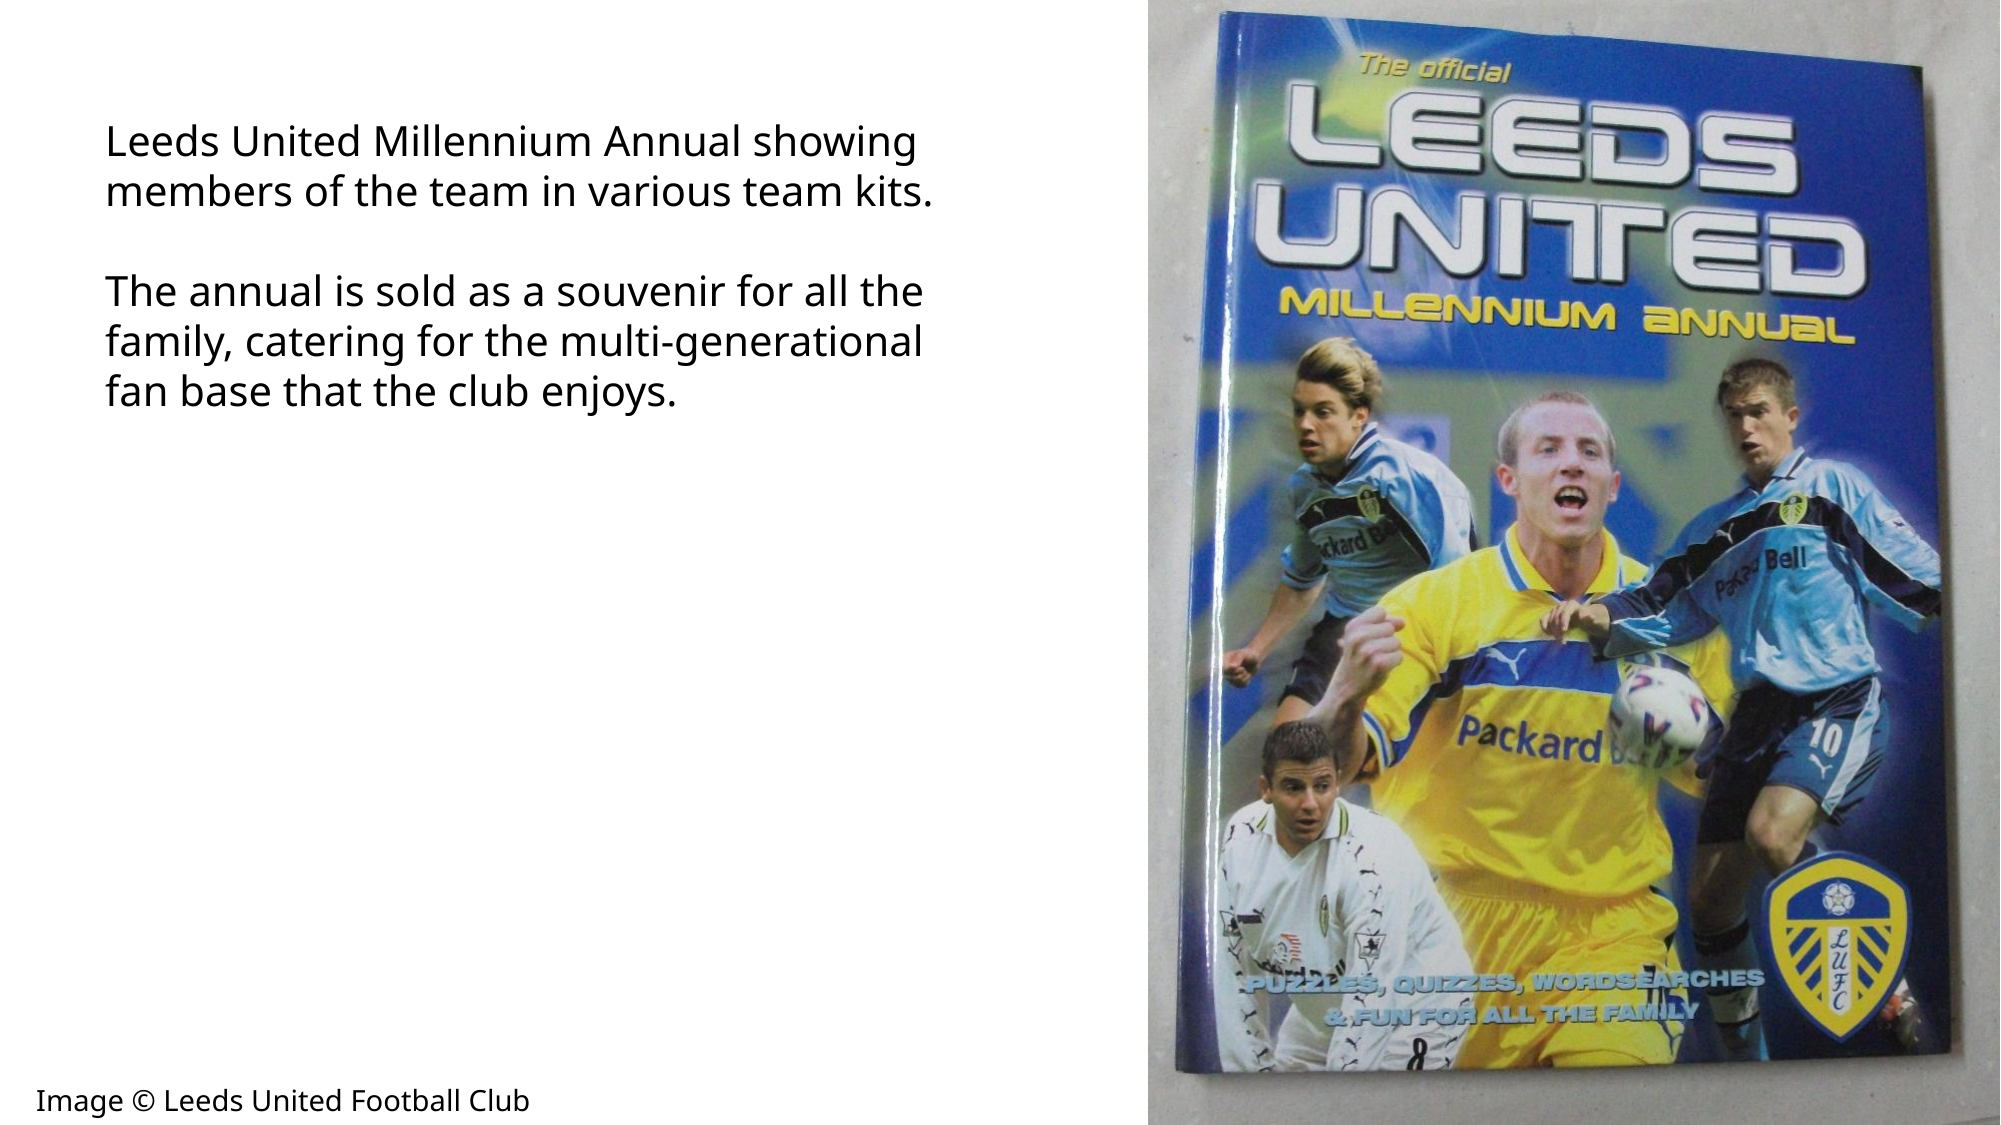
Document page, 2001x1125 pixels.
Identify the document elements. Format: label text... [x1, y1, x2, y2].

text_box Image © Leeds United Football Club [21, 1074, 619, 1125]
text_box Leeds United Millennium Annual showing members of the team in various team kits. The annual is sold as a souvenir for all the family, catering for the multi-generational fan base that the club enjoys. [90, 107, 967, 423]
picture [1148, 0, 2000, 1125]
